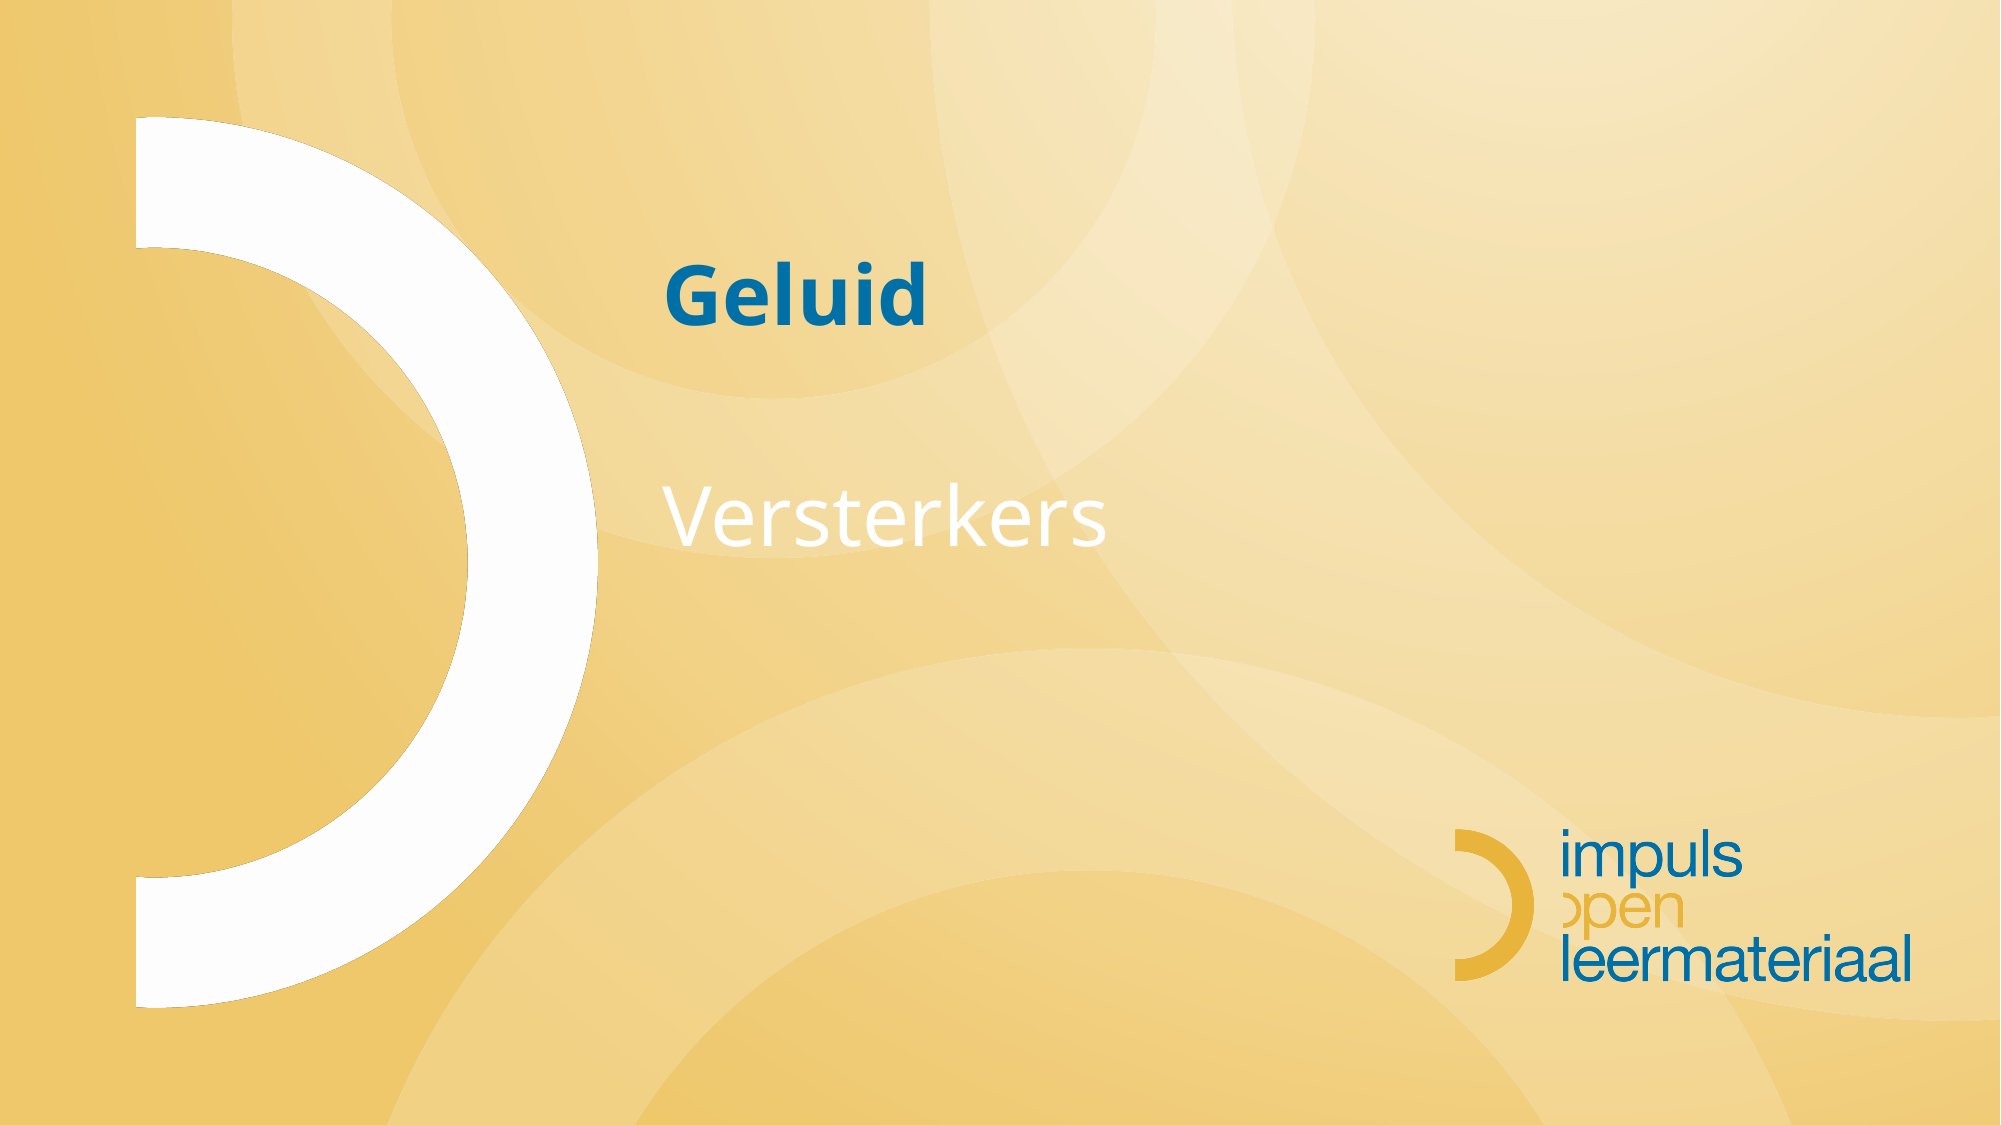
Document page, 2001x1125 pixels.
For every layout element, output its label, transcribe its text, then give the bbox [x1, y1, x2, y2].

title Geluid [662, 242, 1910, 441]
picture [0, 0, 2000, 1125]
subtitle Versterkers [662, 462, 1949, 657]
